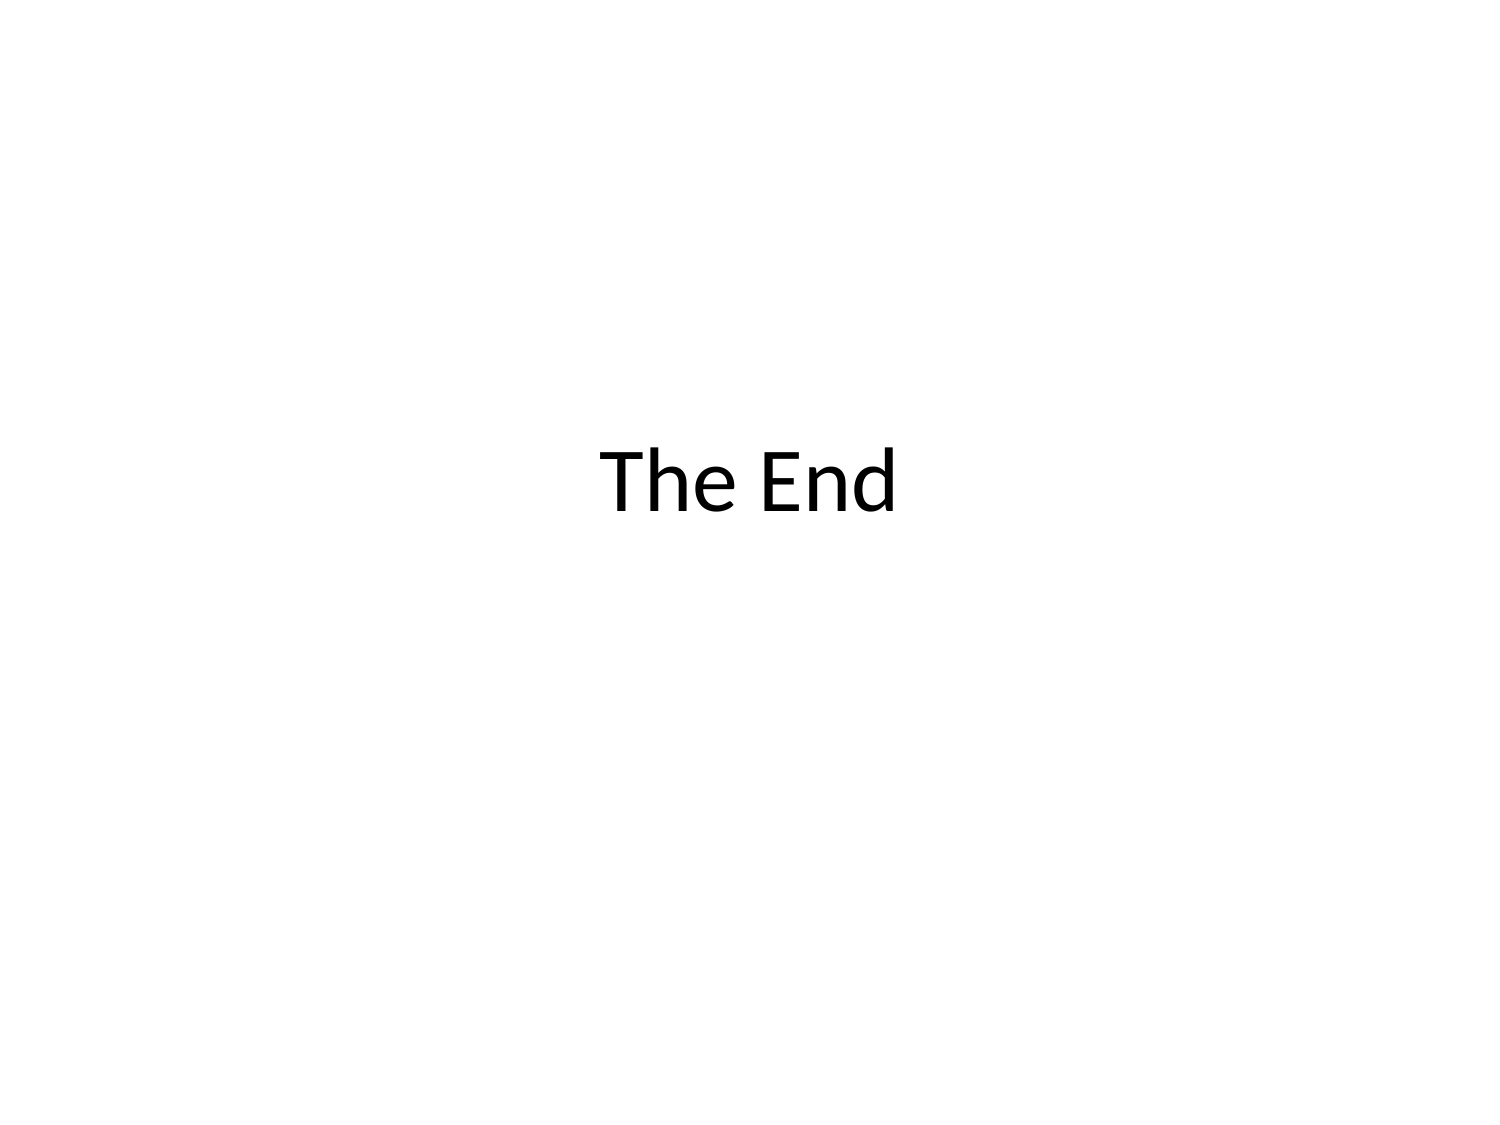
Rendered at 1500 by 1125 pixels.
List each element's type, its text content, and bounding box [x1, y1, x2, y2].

title The End [75, 381, 1425, 569]
